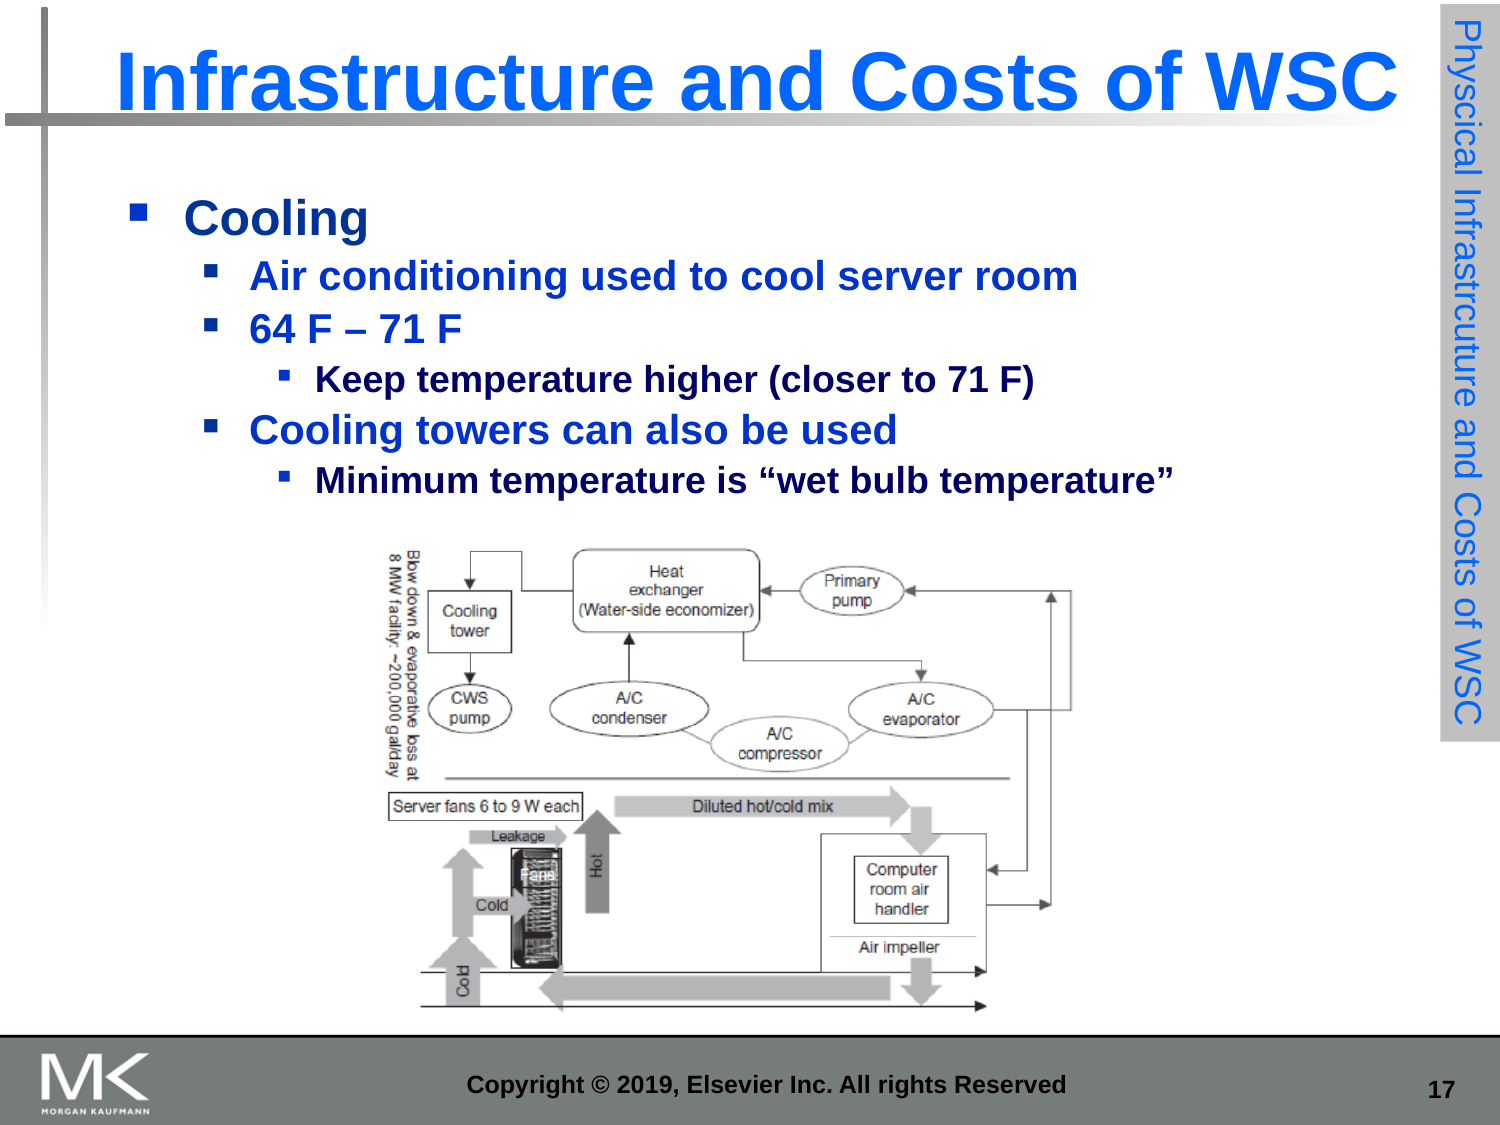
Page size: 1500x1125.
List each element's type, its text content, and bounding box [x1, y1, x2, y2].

picture [369, 521, 1081, 1024]
text_box Physcical Infrastrcuture and Costs of WSC [1440, 4, 1500, 742]
title Infrastructure and Costs of WSC [100, 17, 1440, 135]
list Cooling Air conditioning used to cool server room 64 F – 71 F Keep temperature higher (closer to 71 F) Cooling towers can also be used Minimum temperature is “wet bulb temperature” [111, 184, 1436, 1024]
picture [29, 1046, 160, 1123]
footer Copyright © 2019, Elsevier Inc. All rights Reserved [170, 1046, 1365, 1106]
